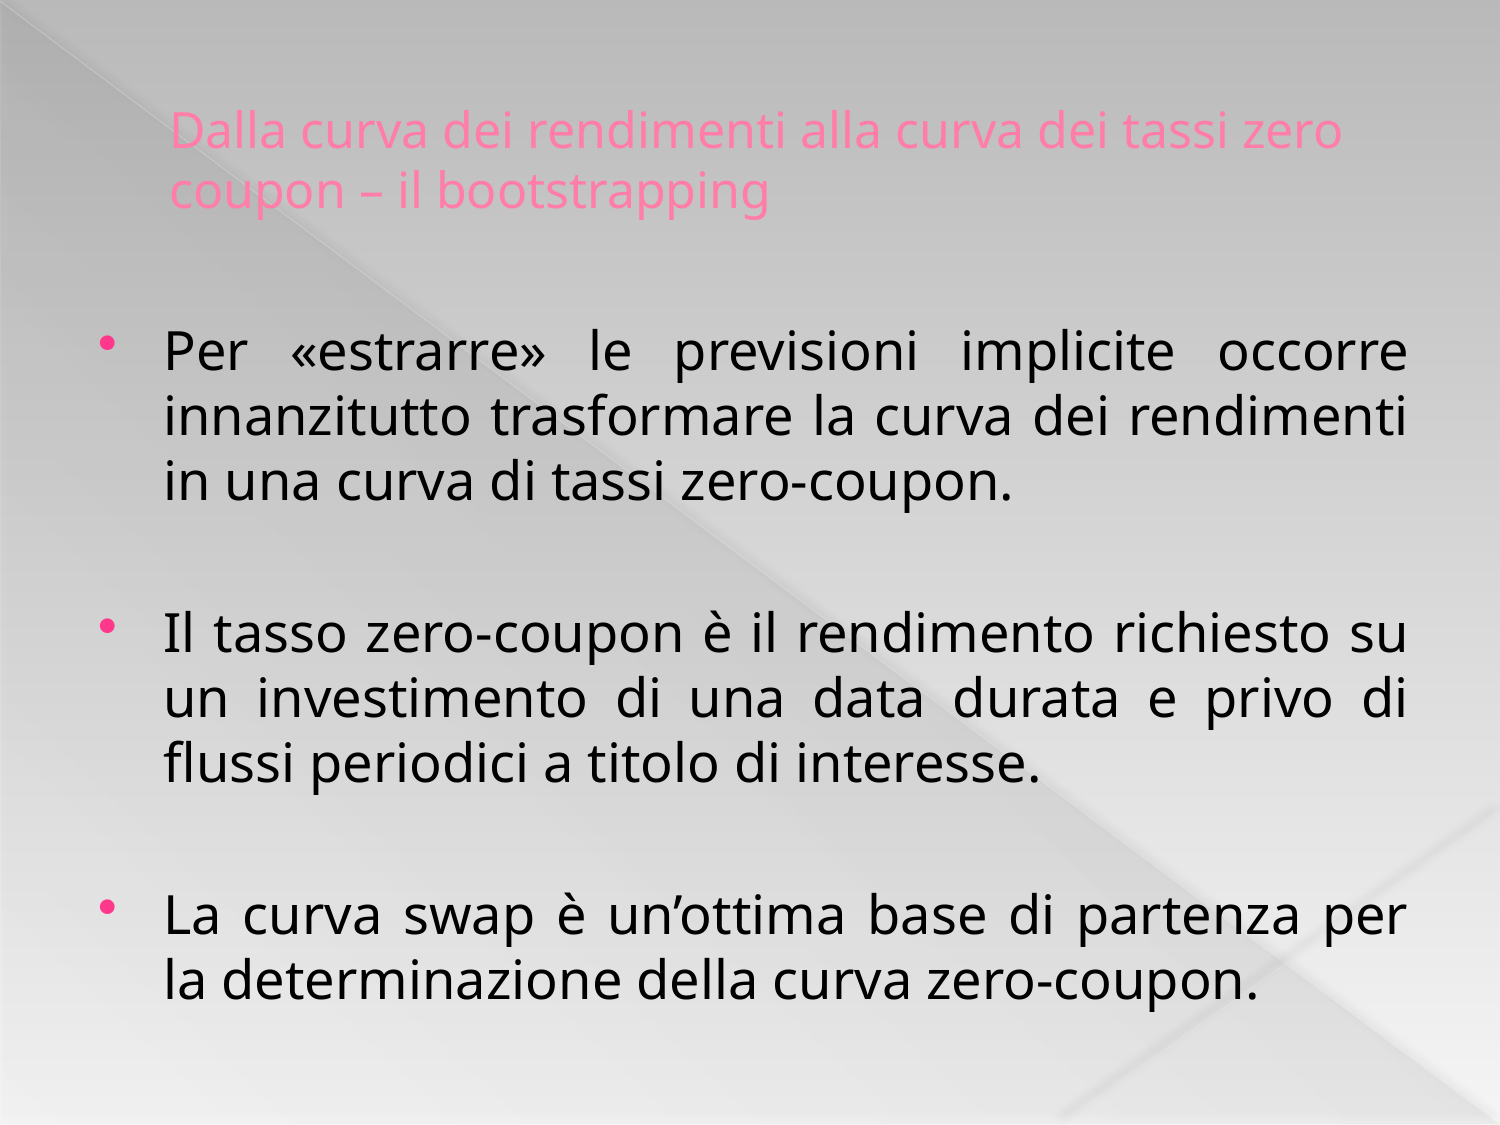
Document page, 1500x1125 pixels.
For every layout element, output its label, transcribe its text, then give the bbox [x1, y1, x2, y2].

list Per «estrarre» le previsioni implicite occorre innanzitutto trasformare la curva dei rendimenti in una curva di tassi zero-coupon. Il tasso zero-coupon è il rendimento richiesto su un investimento di una data durata e privo di flussi periodici a titolo di interesse. La curva swap è un’ottima base di partenza per la determinazione della curva zero-coupon. [75, 308, 1425, 1059]
title Dalla curva dei rendimenti alla curva dei tassi zero coupon – il bootstrapping [75, 43, 1425, 274]
